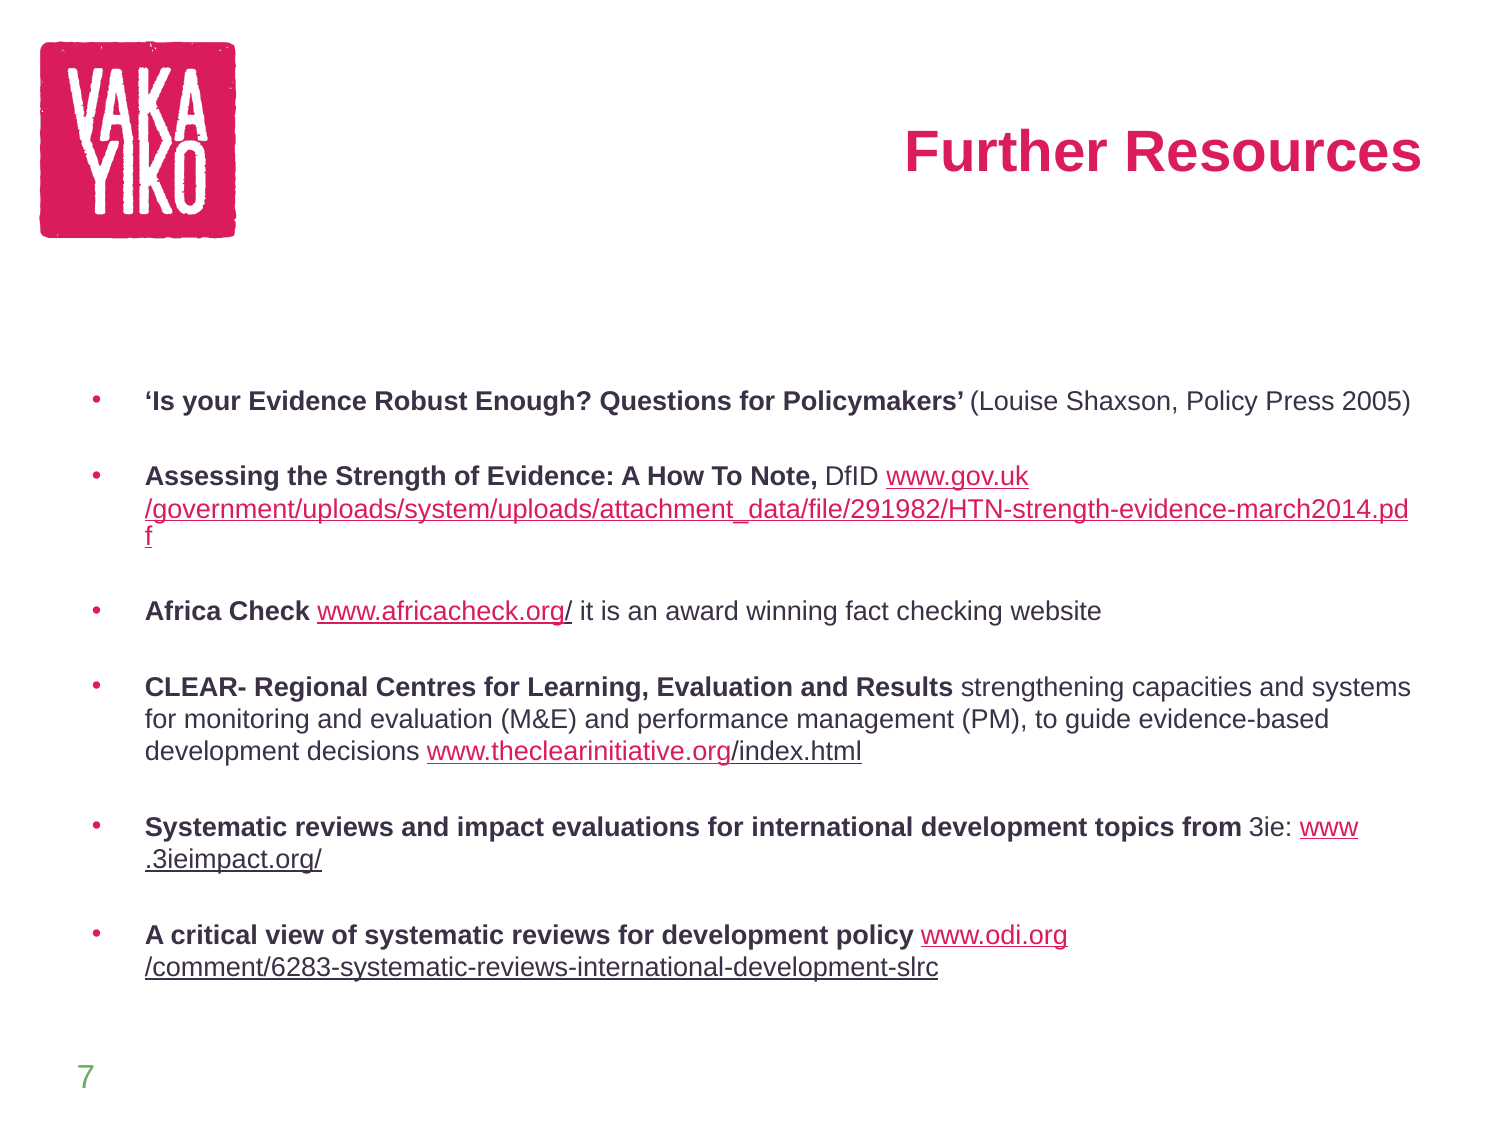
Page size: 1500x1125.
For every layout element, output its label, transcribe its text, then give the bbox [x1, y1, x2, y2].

list ‘Is your Evidence Robust Enough? Questions for Policymakers’ (Louise Shaxson, Policy Press 2005) Assessing the Strength of Evidence: A How To Note, DfID www.gov.uk/government/uploads/system/uploads/attachment_data/file/291982/HTN-strength-evidence-march2014.pdf Africa Check www.africacheck.org/ it is an award winning fact checking website CLEAR- Regional Centres for Learning, Evaluation and Results strengthening capacities and systems for monitoring and evaluation (M&E) and performance management (PM), to guide evidence-based development decisions www.theclearinitiative.org/index.html Systematic reviews and impact evaluations for international development topics from 3ie: www.3ieimpact.org/ A critical view of systematic reviews for development policy www.odi.org/comment/6283-systematic-reviews-international-development-slrc [76, 338, 1427, 1005]
title Further Resources [419, 113, 1424, 209]
picture [21, 23, 254, 256]
slide_number 7 [76, 1035, 266, 1095]
